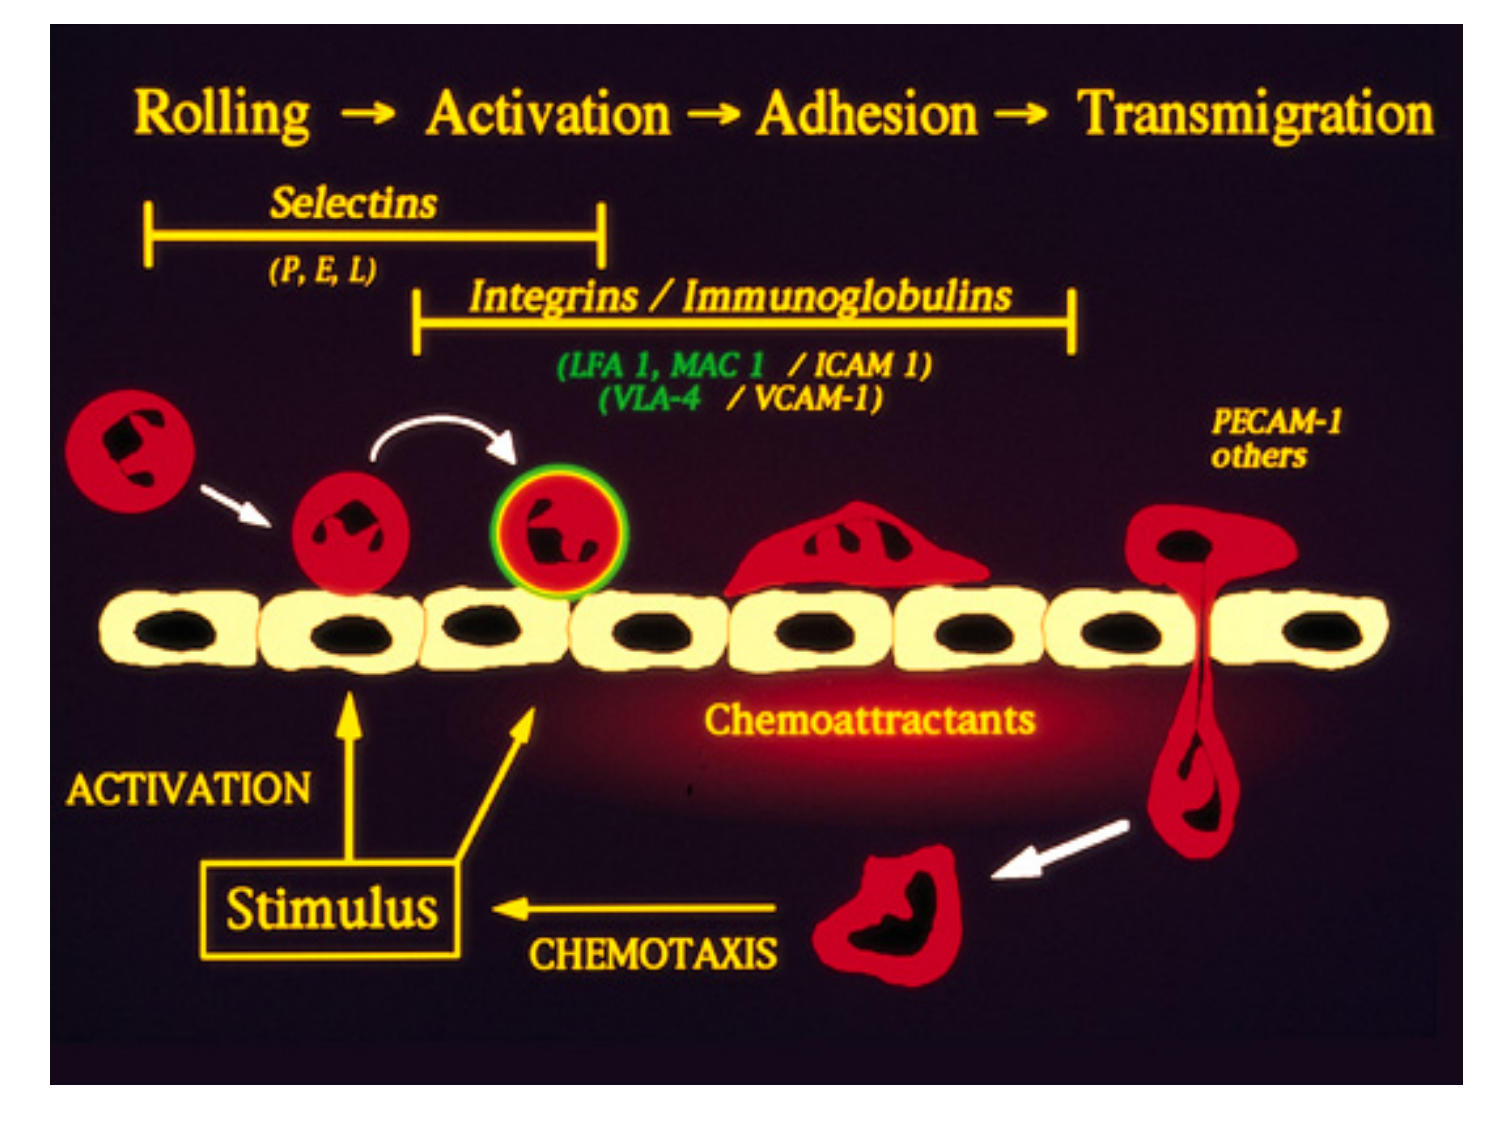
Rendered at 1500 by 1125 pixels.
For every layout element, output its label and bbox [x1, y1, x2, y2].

picture [49, 24, 1463, 1085]
